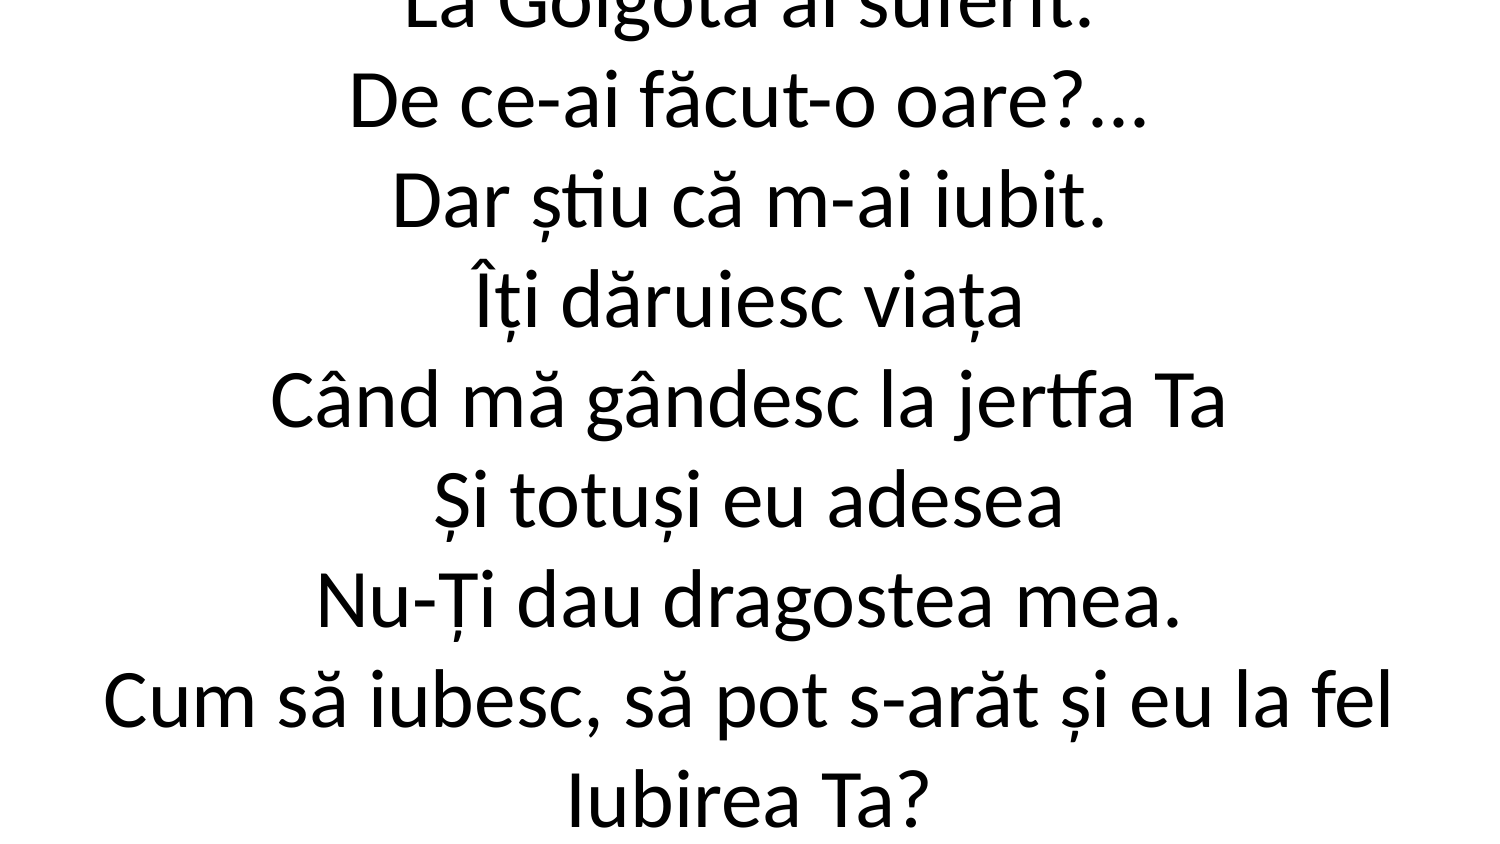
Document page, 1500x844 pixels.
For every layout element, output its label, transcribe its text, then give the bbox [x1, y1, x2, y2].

text_box Ca jertfă pentru mine La Golgota ai suferit. De ce-ai făcut-o oare?... Dar știu că m-ai iubit. Îți dăruiesc viața Când mă gândesc la jertfa Ta Și totuși eu adesea Nu-Ți dau dragostea mea. Cum să iubesc, să pot s-arăt și eu la fel Iubirea Ta? Cum să iubesc, să știu că nu îmi va Lipsi nicicând dragostea Ta? [88, 0, 1411, 844]
